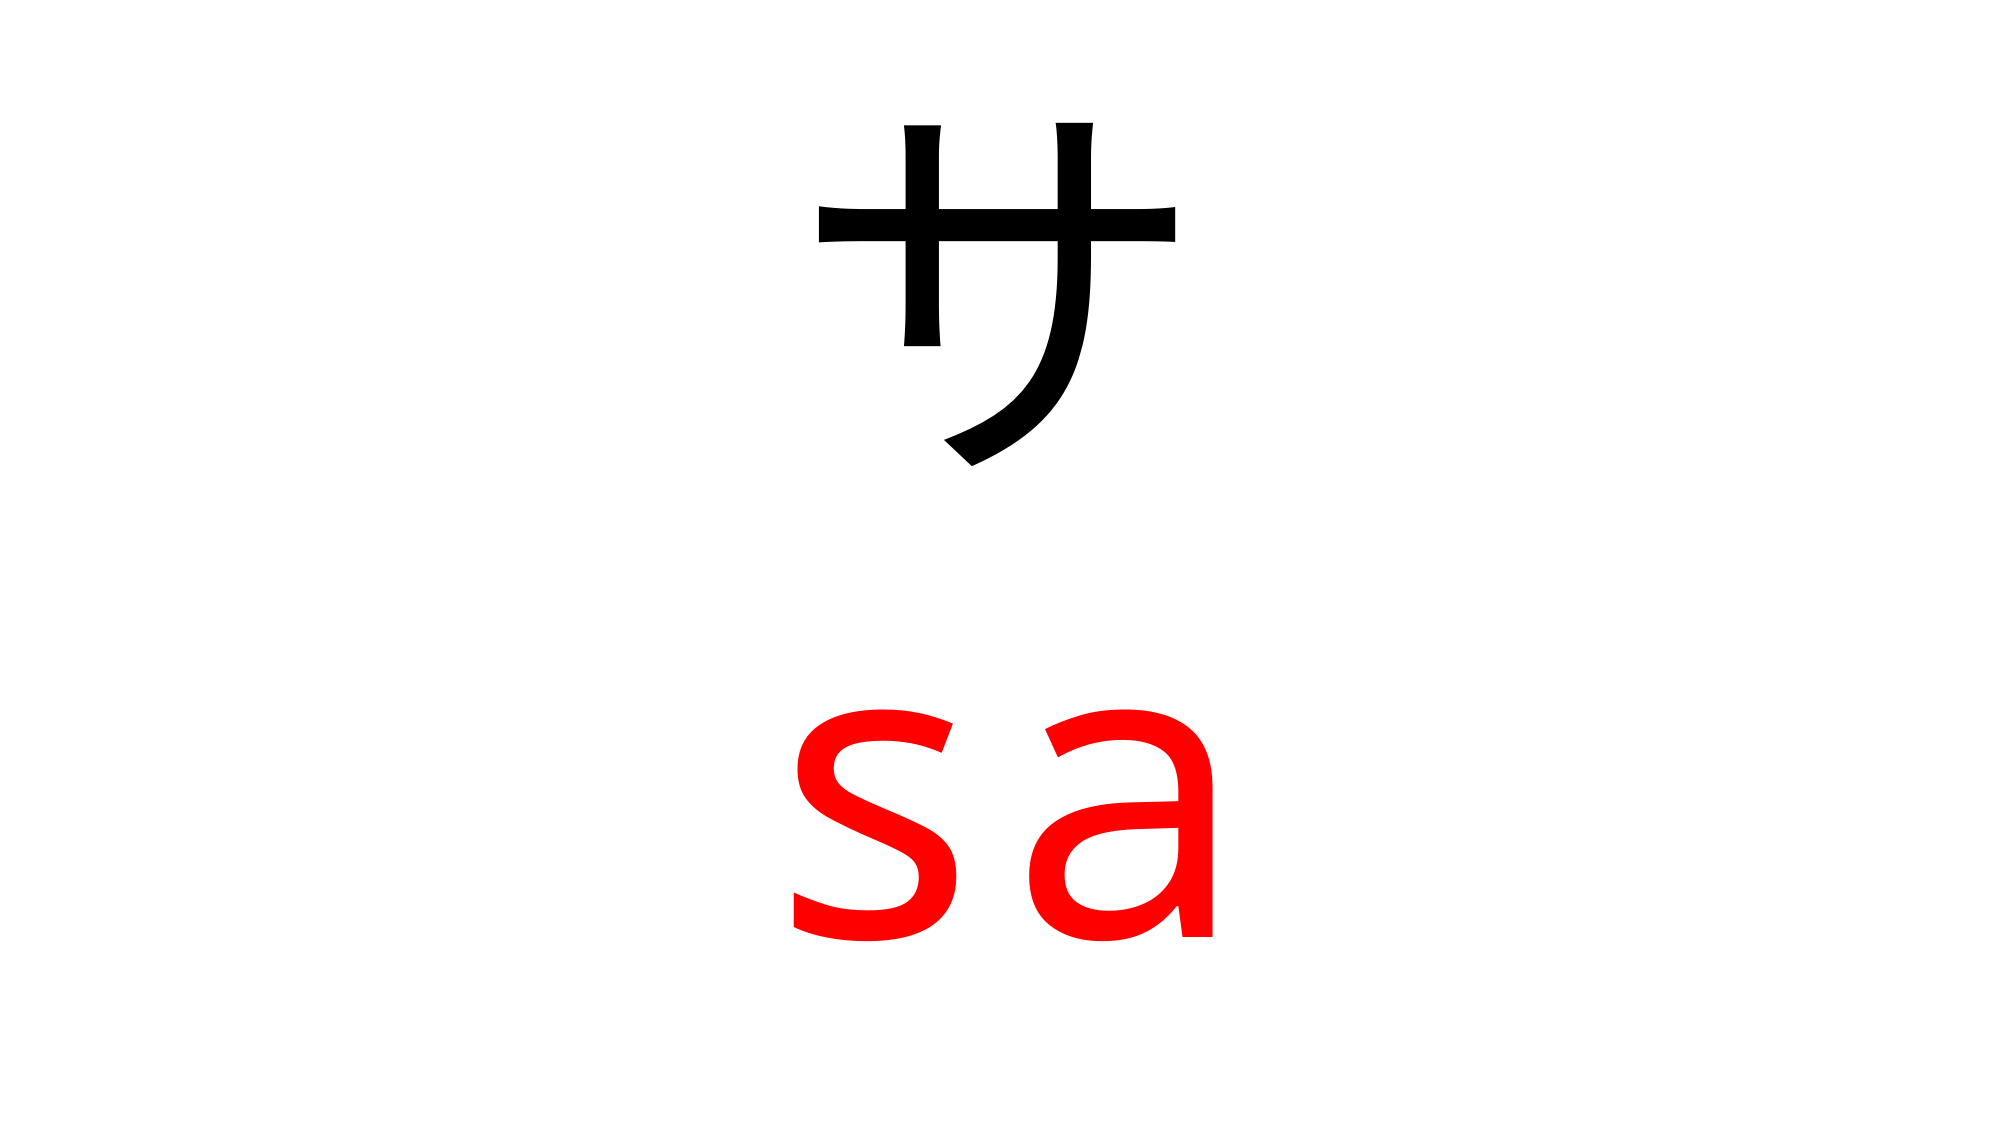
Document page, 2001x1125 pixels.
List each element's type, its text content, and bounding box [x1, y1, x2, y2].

title サ [249, 71, 1750, 545]
text_box sa [249, 562, 1750, 1036]
